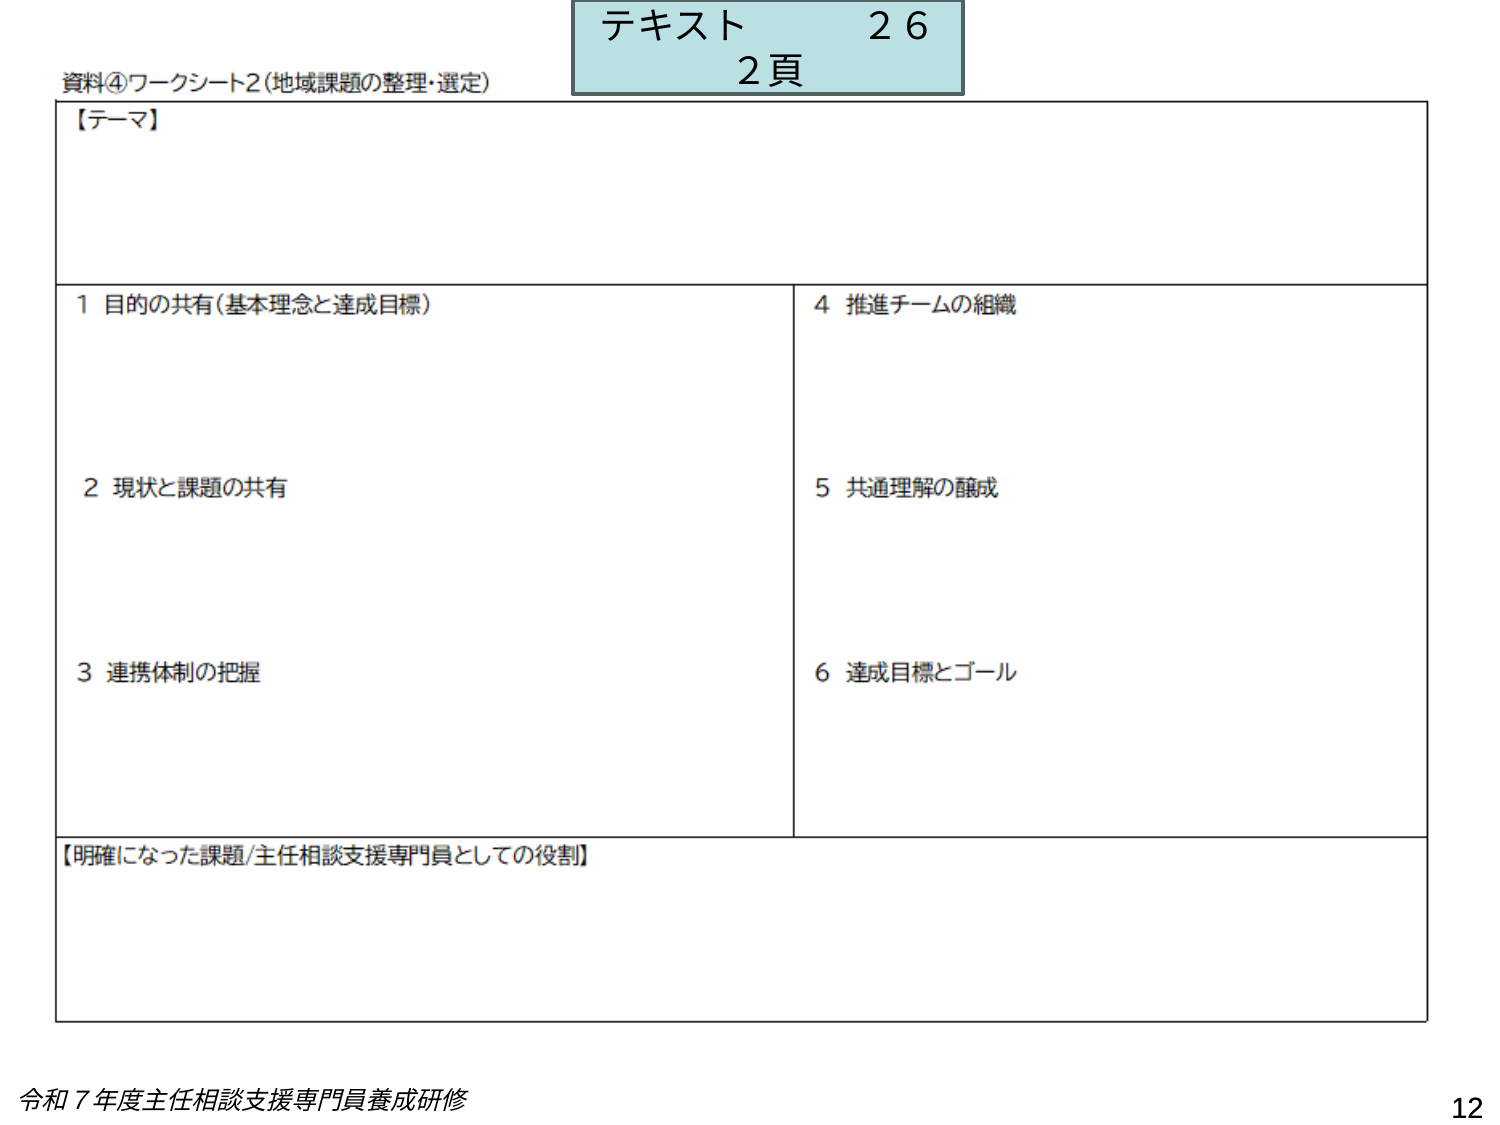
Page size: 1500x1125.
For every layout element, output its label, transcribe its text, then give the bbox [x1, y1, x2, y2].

picture [41, 61, 1459, 1039]
text_box テキスト ２６２頁 [571, 0, 965, 60]
slide_number 12 [1148, 1081, 1499, 1125]
footer 令和７年度主任相談支援専門員養成研修 [1, 1080, 547, 1125]
